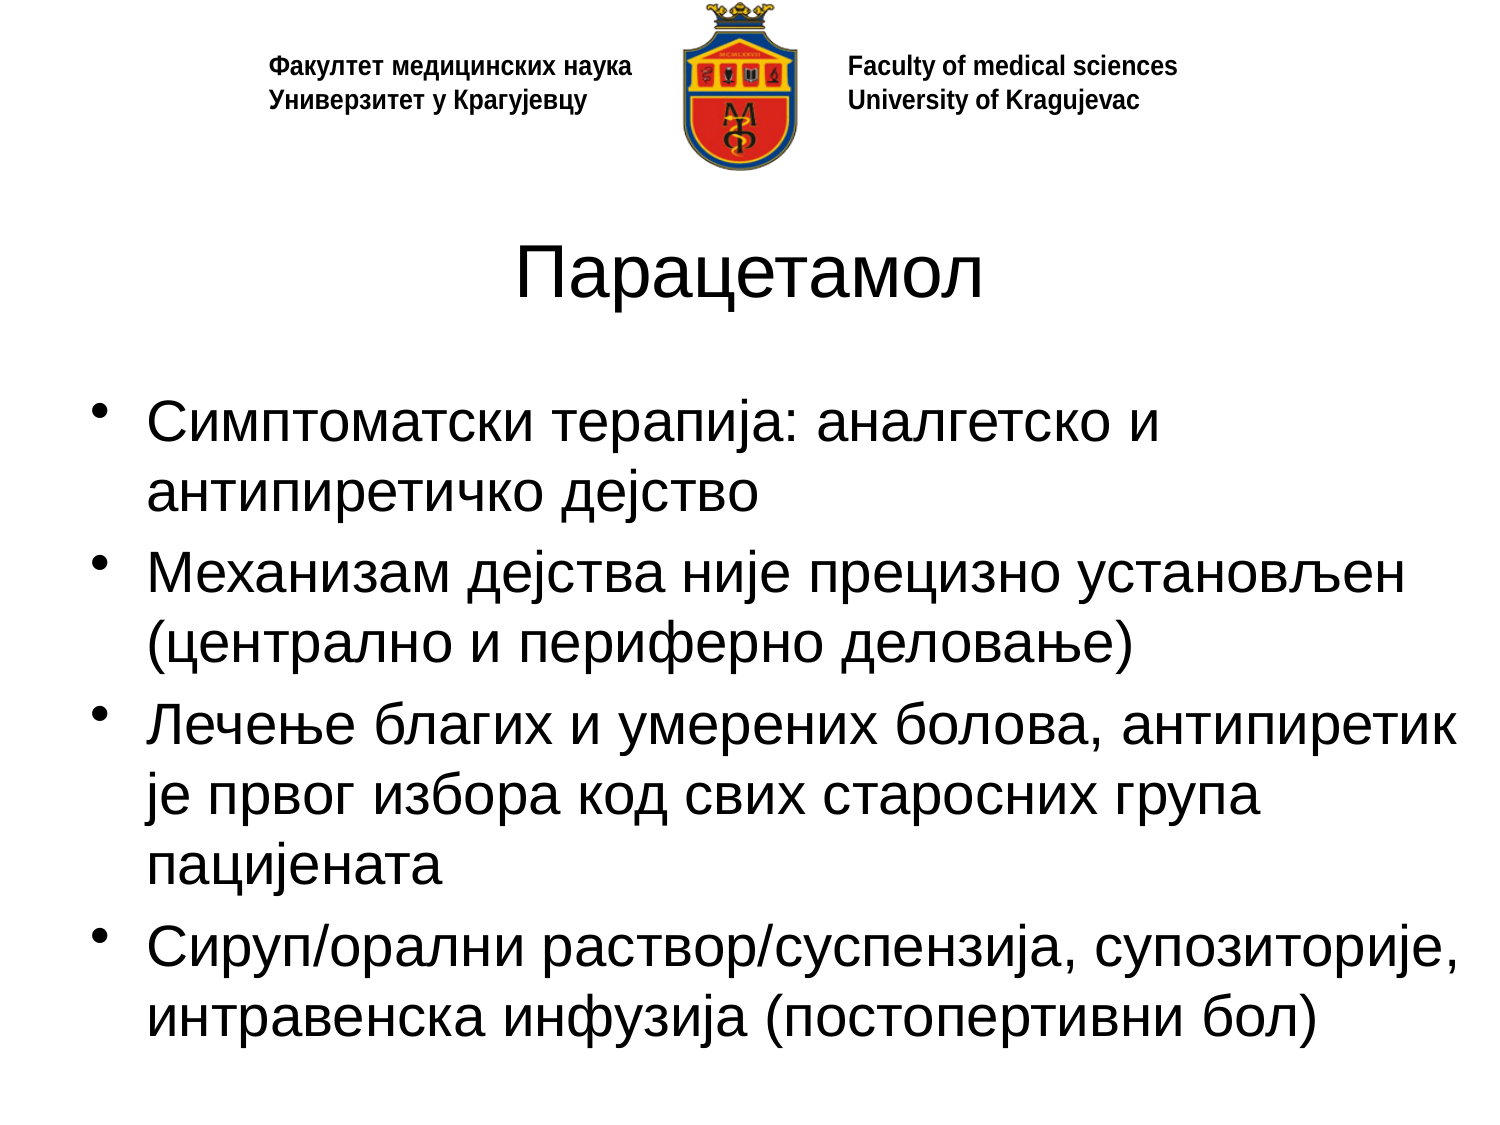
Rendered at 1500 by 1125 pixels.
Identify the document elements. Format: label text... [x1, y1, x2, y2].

list Симптоматски терапија: аналгетско и антипиретичко дејство Механизам дејства није прецизно установљен (централно и периферно деловање) Лечење благих и умерених болова, антипиретик је првог избора код свих старосних група пацијената Сируп/орални раствор/суспензија, супозиторије, интравенска инфузија (постопертивни бол) [74, 374, 1500, 1118]
title Парацетамол [74, 173, 1426, 362]
